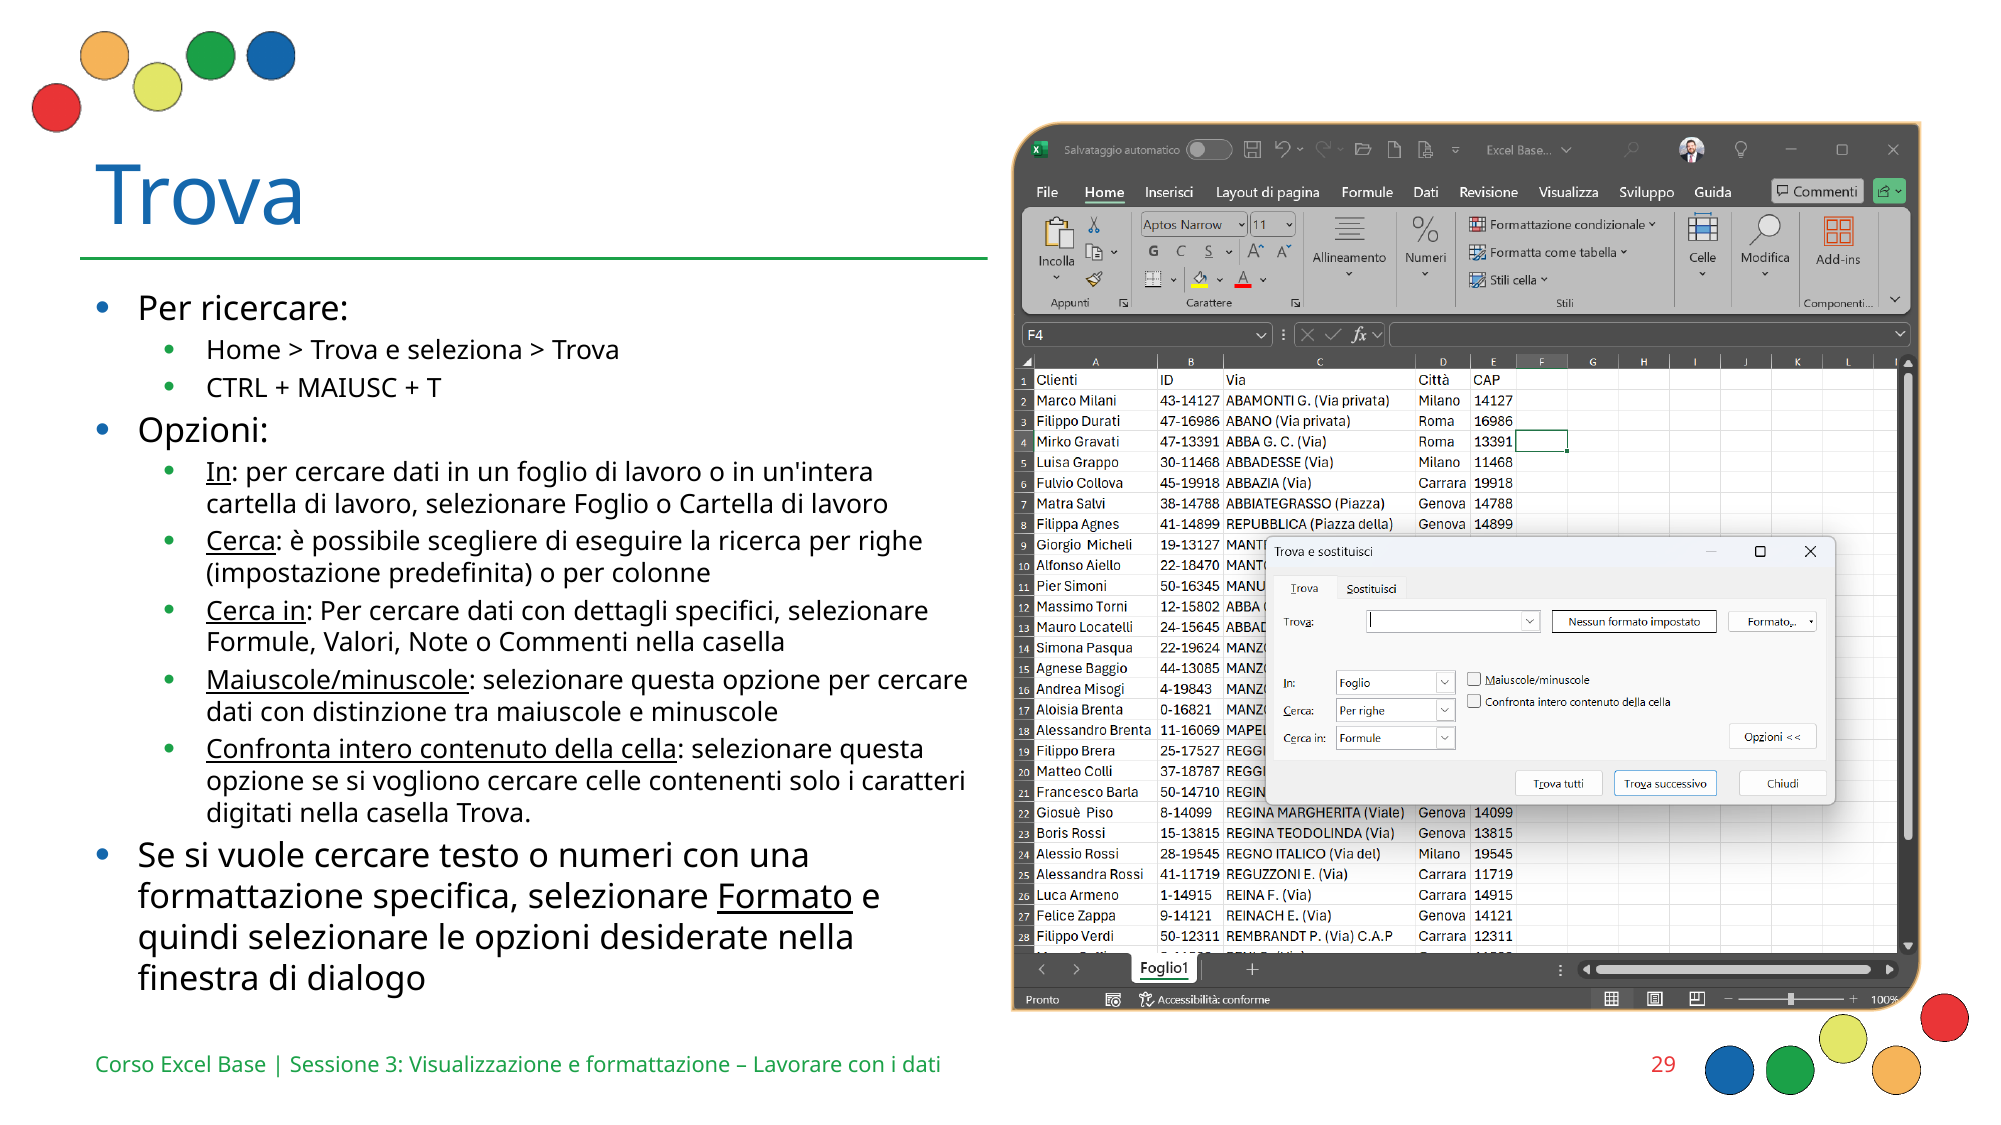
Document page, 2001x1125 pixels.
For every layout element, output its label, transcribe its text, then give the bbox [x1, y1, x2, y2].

picture [29, 30, 295, 135]
slide_number 29 [1583, 1035, 1692, 1096]
picture [1012, 122, 1971, 1096]
list Per ricercare: Home > Trova e seleziona > Trova CTRL + MAIUSC + T Opzioni: In: per cercare dati in un foglio di lavoro o in un'intera cartella di lavoro, selezionare Foglio o Cartella di lavoro Cerca: è possibile scegliere di eseguire la ricerca per righe (impostazione predefinita) o per colonne Cerca in: Per cercare dati con dettagli specifici, selezionare Formule, Valori, Note o Commenti nella casella Maiuscole/minuscole: selezionare questa opzione per cercare dati con distinzione tra maiuscole e minuscole Confronta intero contenuto della cella: selezionare questa opzione se si vogliono cercare celle contenenti solo i caratteri digitati nella casella Trova. Se si vuole cercare testo o numeri con una formattazione specifica, selezionare Formato e quindi selezionare le opzioni desiderate nella finestra di dialogo [80, 278, 988, 1011]
footer Corso Excel Base | Sessione 3: Visualizzazione e formattazione – Lavorare con i dati [80, 1035, 1571, 1096]
title Trova [80, 123, 988, 259]
